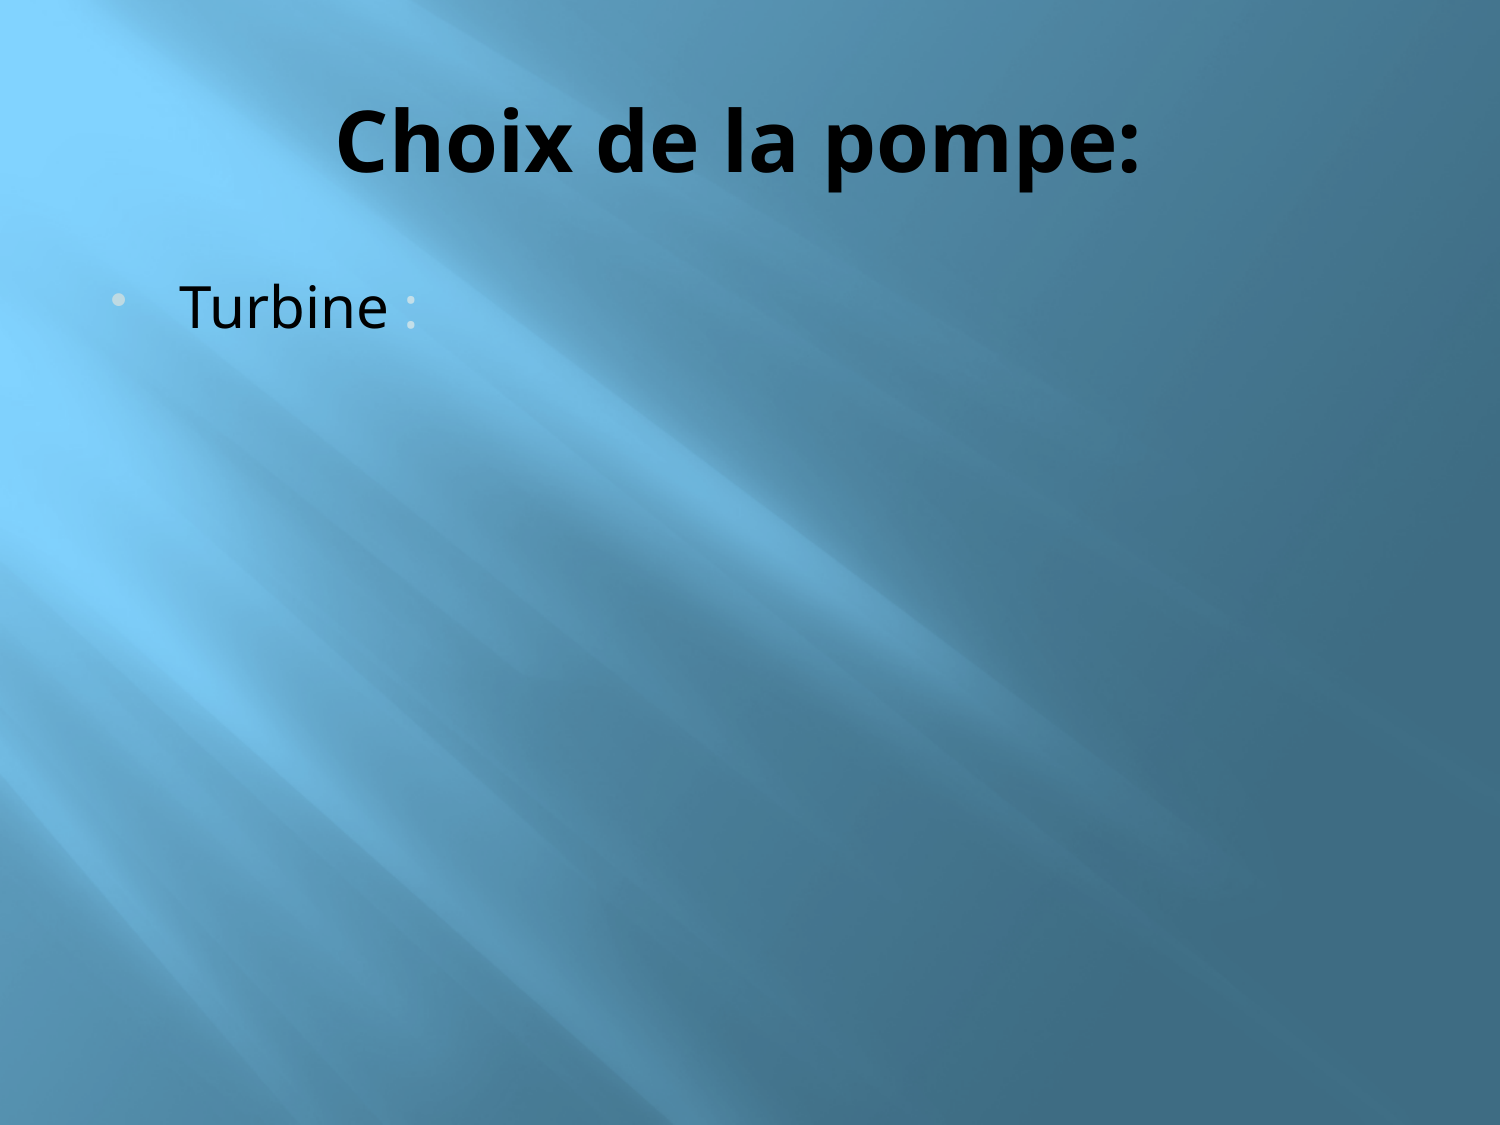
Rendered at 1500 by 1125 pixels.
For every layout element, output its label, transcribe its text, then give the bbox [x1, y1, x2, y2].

list Turbine : [75, 262, 1425, 364]
title Choix de la pompe: [75, 45, 1425, 233]
